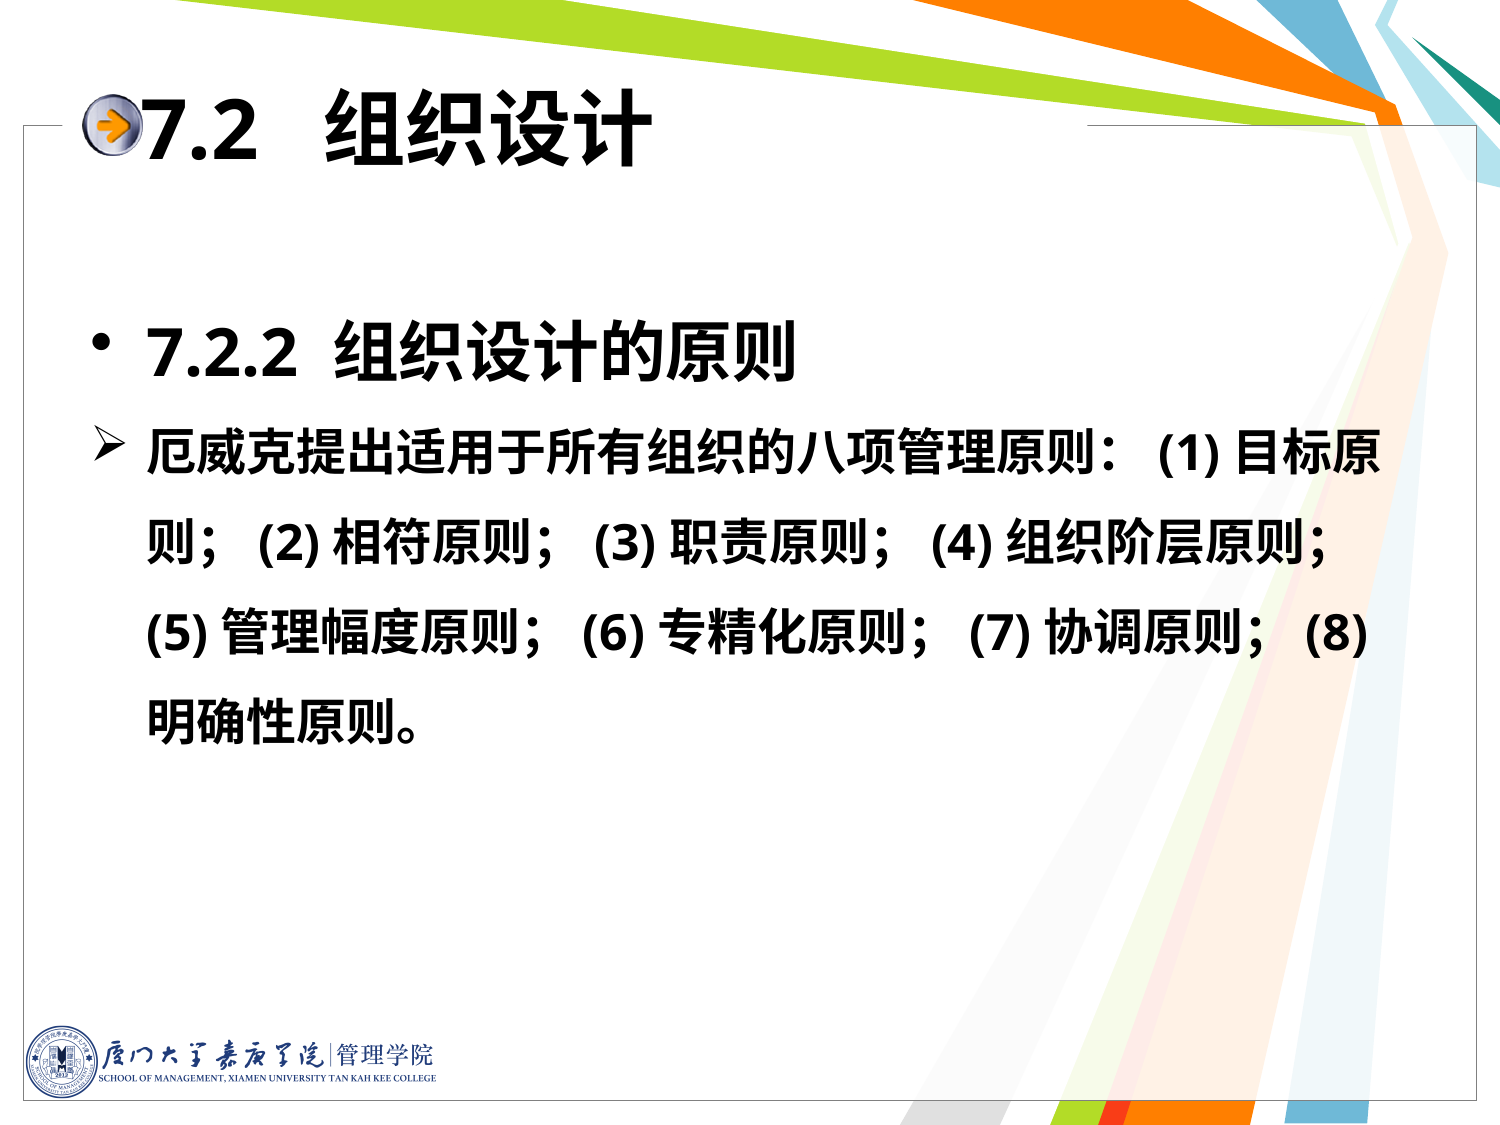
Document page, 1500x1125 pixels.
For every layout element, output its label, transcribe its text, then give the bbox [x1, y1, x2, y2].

title 7.2 组织设计 [125, 32, 1159, 220]
picture [24, 1024, 438, 1100]
list 7.2.2 组织设计的原则 厄威克提出适用于所有组织的八项管理原则：(1)目标原则；(2)相符原则；(3)职责原则；(4)组织阶层原则；(5)管理幅度原则；(6)专精化原则；(7)协调原则；(8)明确性原则。 [75, 262, 1425, 1005]
picture [82, 94, 125, 156]
